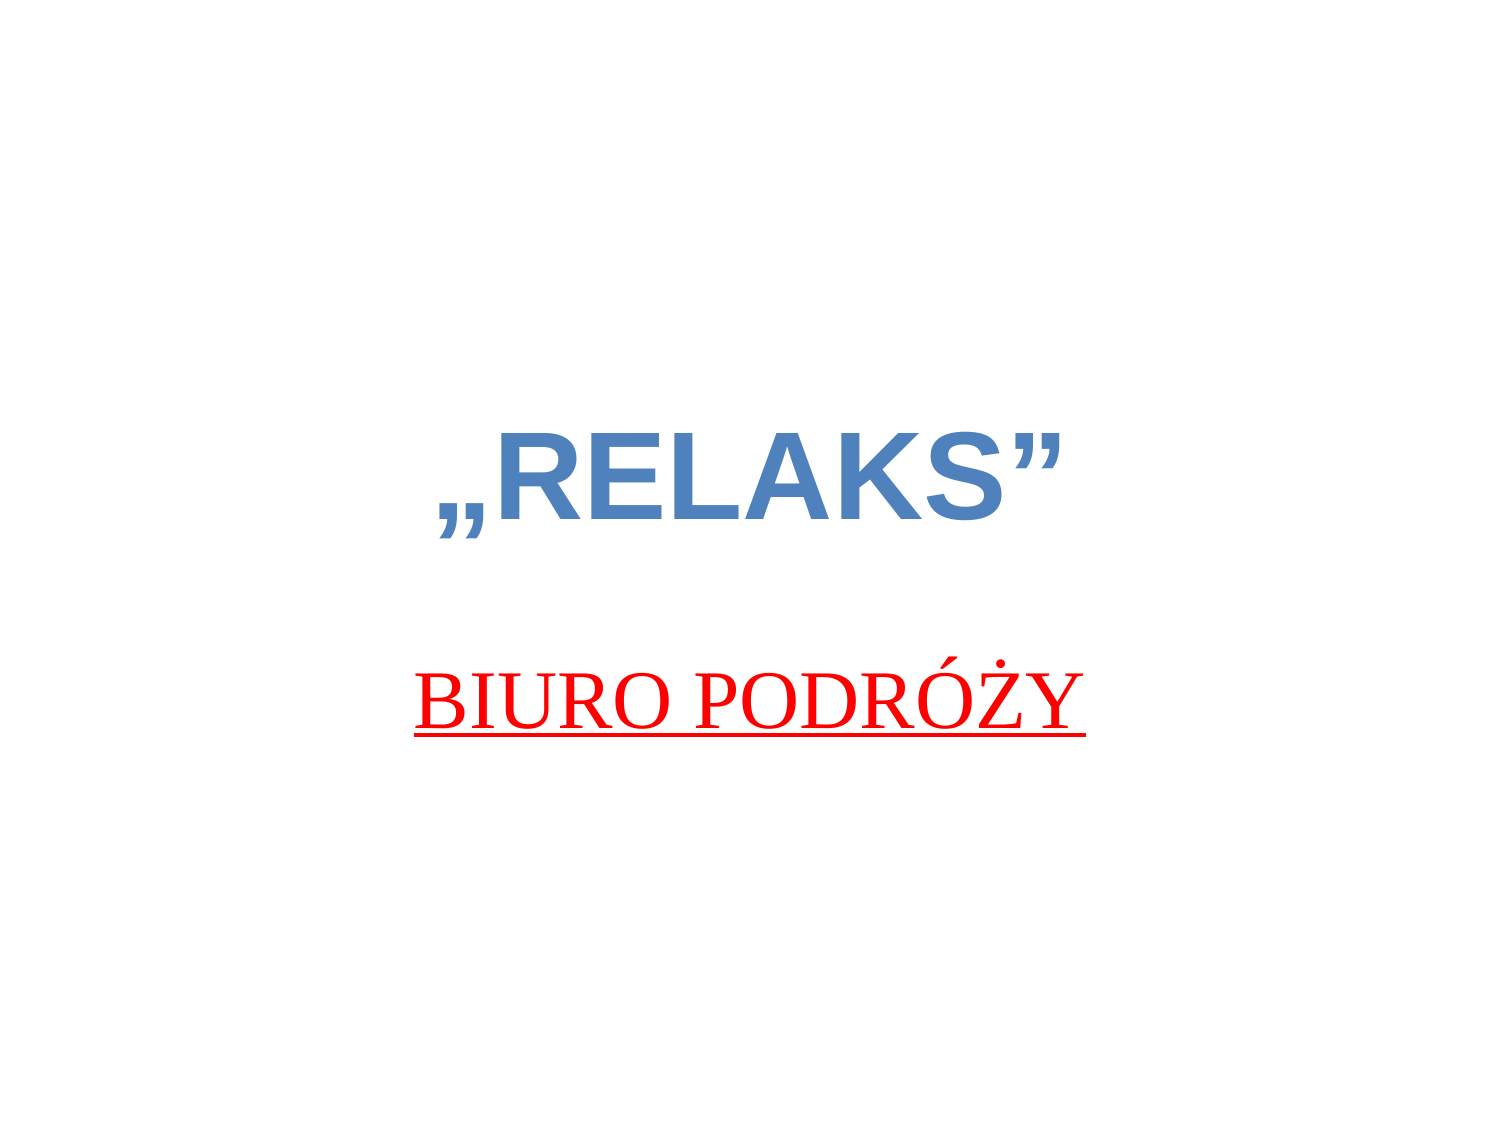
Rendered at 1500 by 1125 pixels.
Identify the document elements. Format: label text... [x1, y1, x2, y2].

subtitle BIURO PODRÓŻY [225, 637, 1275, 925]
title „RELAKS” [112, 349, 1388, 591]
